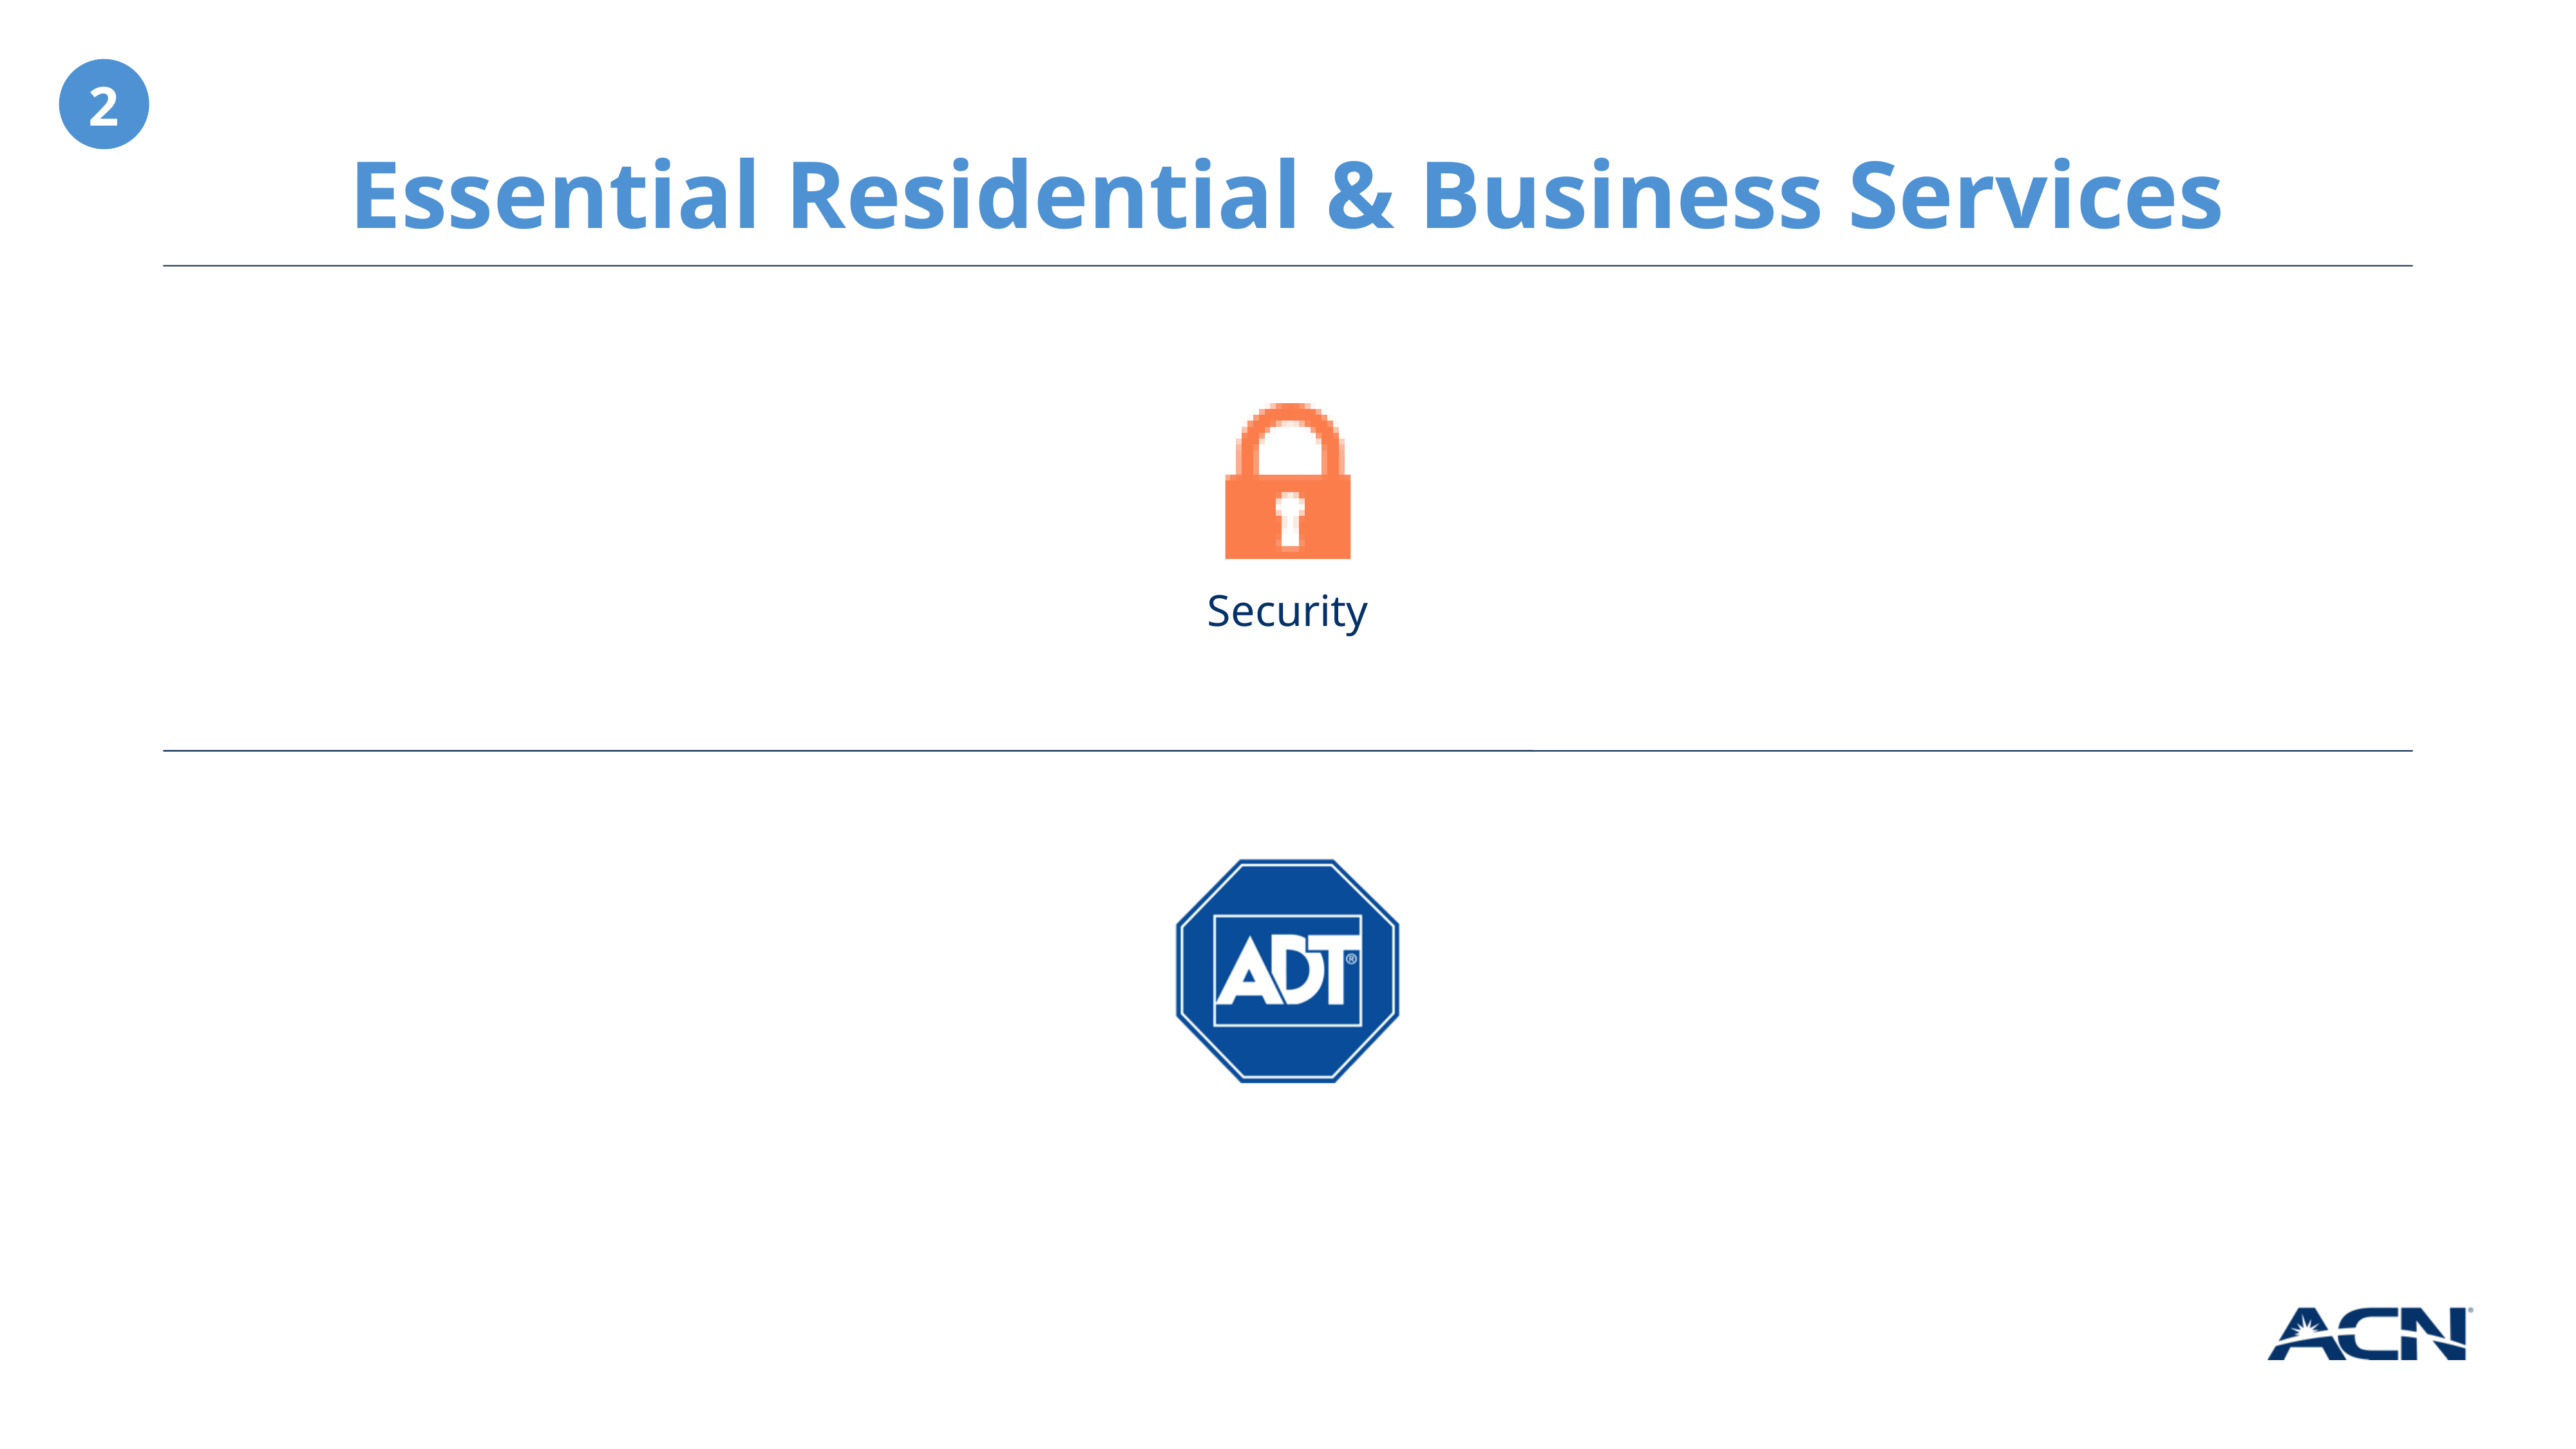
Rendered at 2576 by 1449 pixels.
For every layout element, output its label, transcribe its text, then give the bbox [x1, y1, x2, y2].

text_box [59, 65, 81, 143]
text_box Essential Residential & Business Services [342, 128, 2234, 255]
text_box [128, 65, 149, 143]
text_box 2 [81, 64, 128, 144]
picture [1167, 848, 1409, 1083]
picture [1225, 403, 1351, 559]
text_box [83, 144, 125, 149]
text_box [84, 59, 124, 64]
picture [2268, 1303, 2483, 1361]
text_box Security [1139, 578, 1437, 640]
